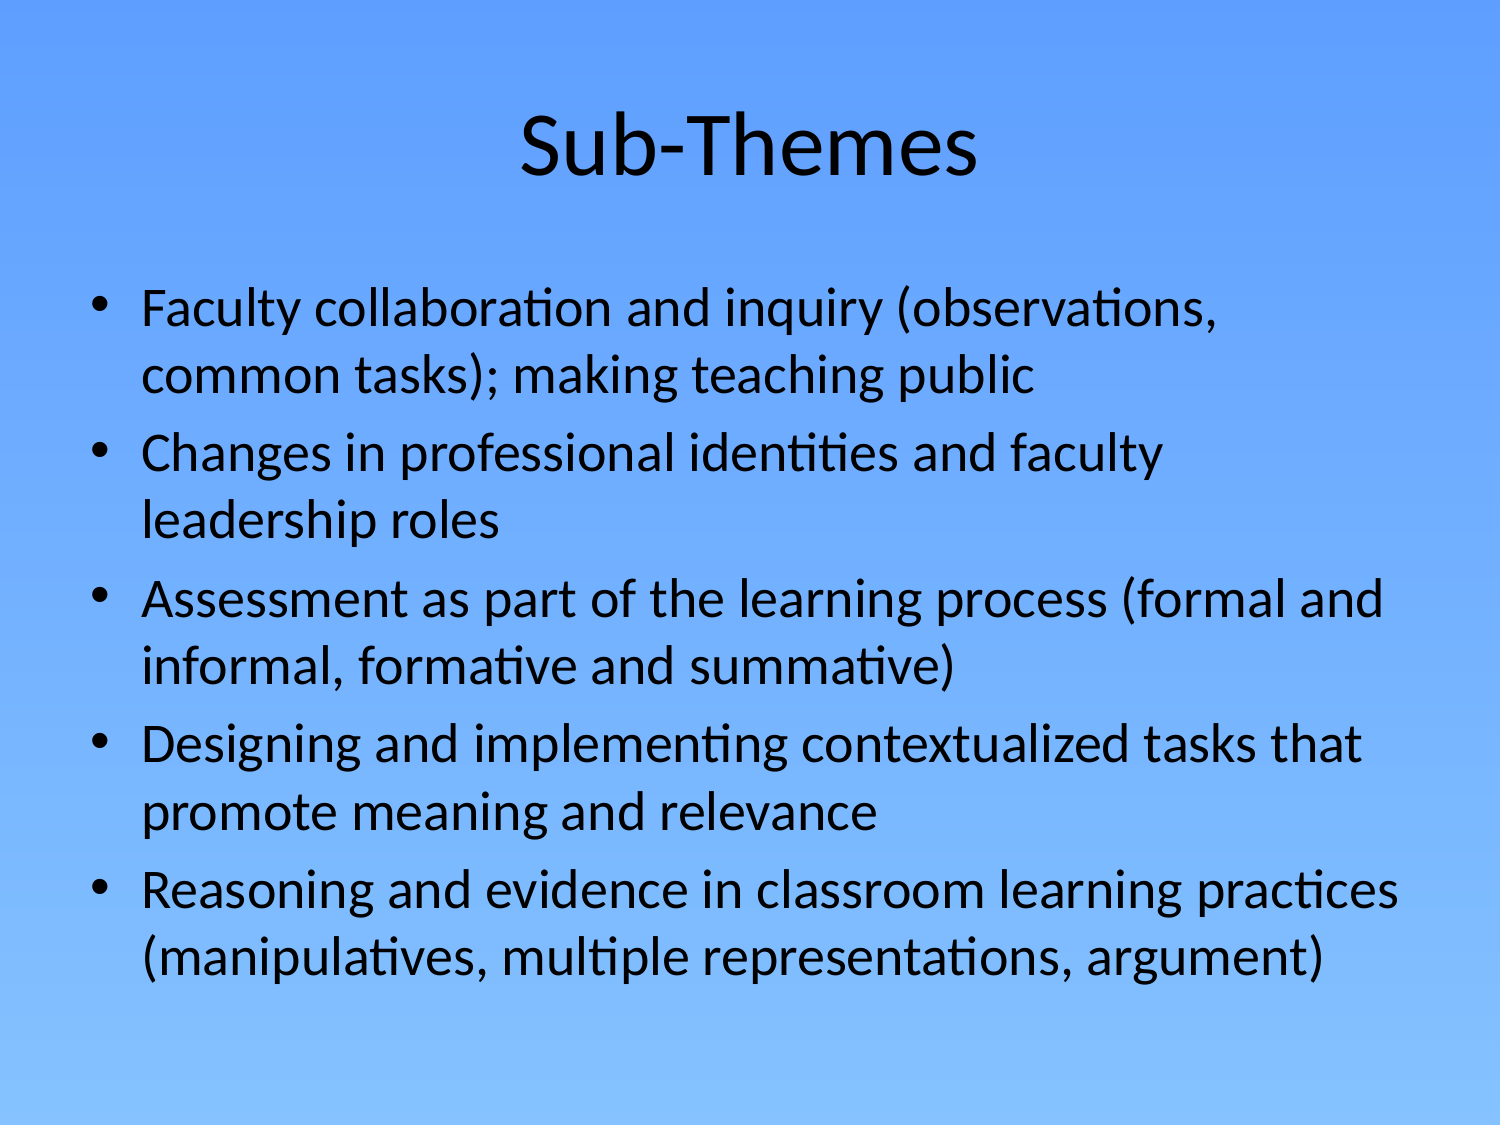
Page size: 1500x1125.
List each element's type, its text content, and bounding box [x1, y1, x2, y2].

list Faculty collaboration and inquiry (observations, common tasks); making teaching public Changes in professional identities and faculty leadership roles Assessment as part of the learning process (formal and informal, formative and summative) Designing and implementing contextualized tasks that promote meaning and relevance Reasoning and evidence in classroom learning practices (manipulatives, multiple representations, argument) [75, 262, 1425, 1005]
title Sub-Themes [75, 45, 1425, 233]
